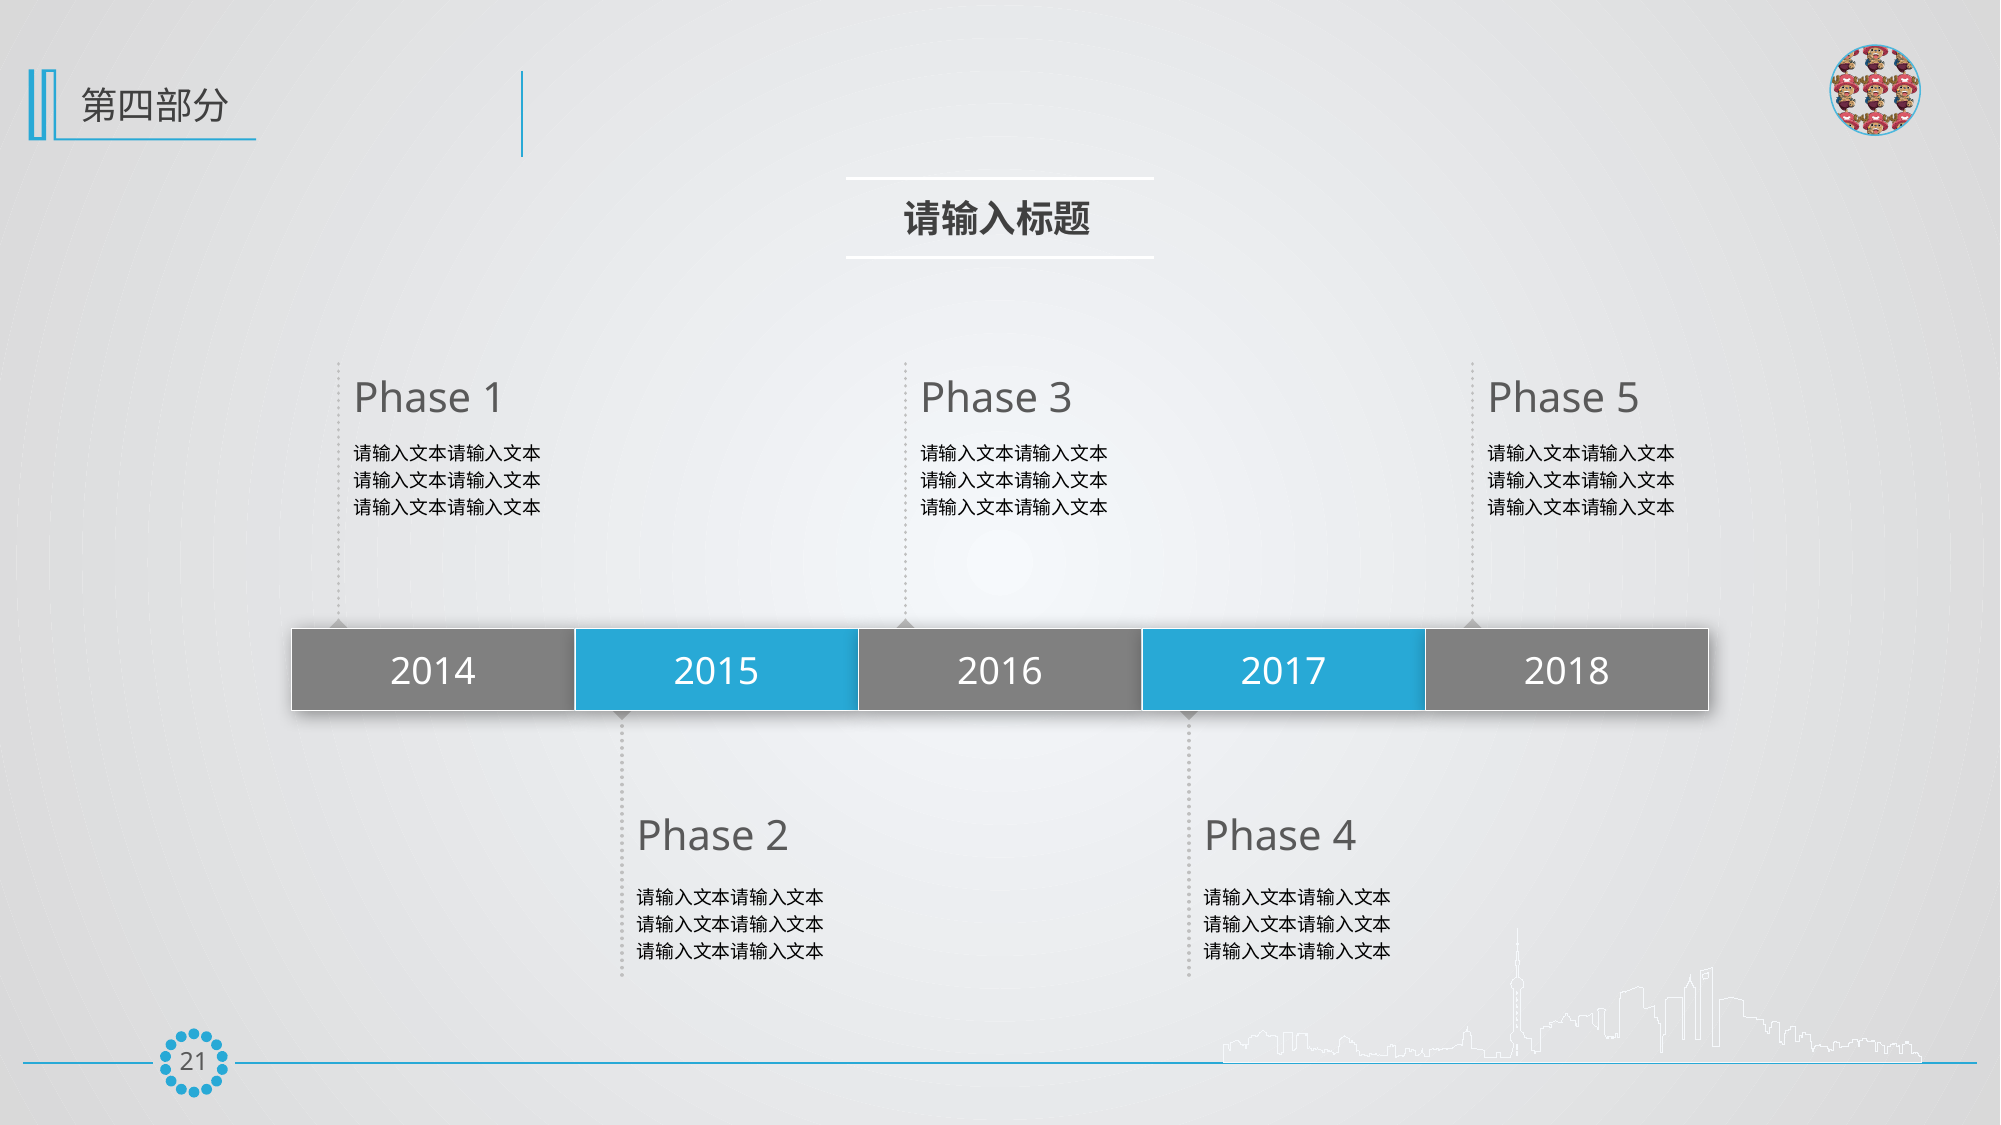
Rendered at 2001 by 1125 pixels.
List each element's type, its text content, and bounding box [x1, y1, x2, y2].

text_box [290, 363, 1710, 976]
text_box 请输入标题 [889, 187, 1111, 248]
slide_number 20 [169, 1039, 218, 1086]
picture [1831, 46, 1919, 134]
